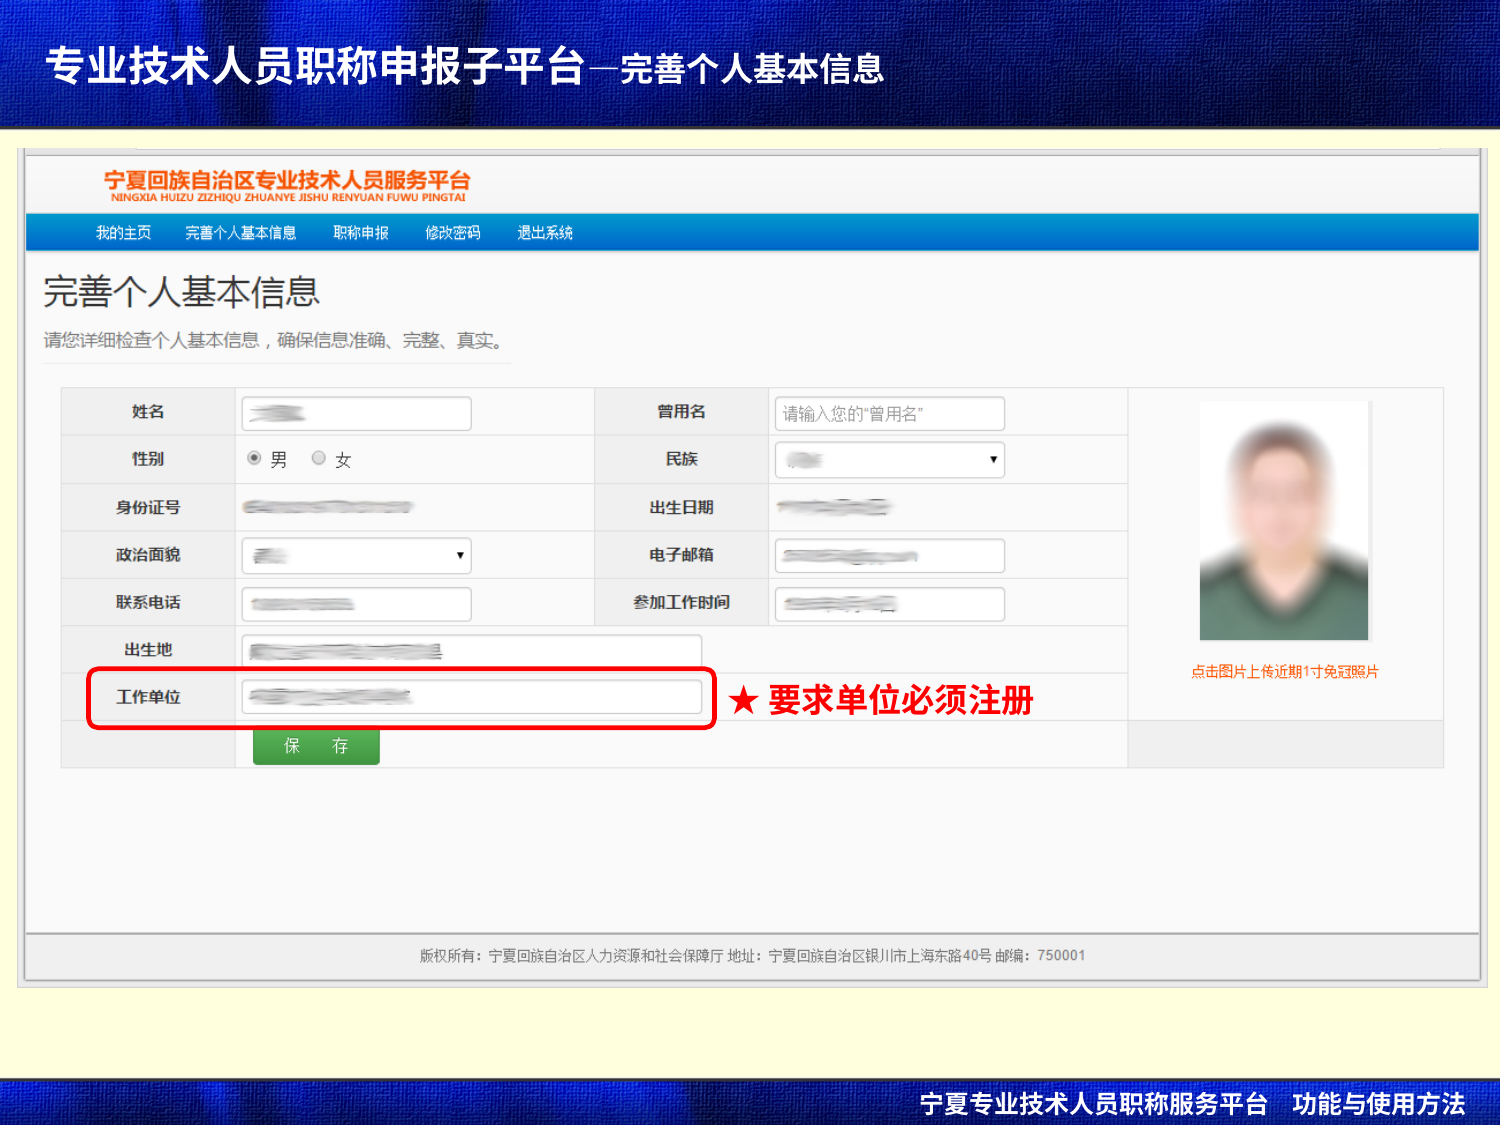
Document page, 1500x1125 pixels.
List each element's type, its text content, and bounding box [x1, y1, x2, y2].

picture [0, 0, 1500, 1125]
text_box 宁夏专业技术人员职称服务平台 功能与使用方法 [497, 1082, 1483, 1125]
title 专业技术人员职称申报子平台—完善个人基本信息 [29, 7, 1199, 124]
